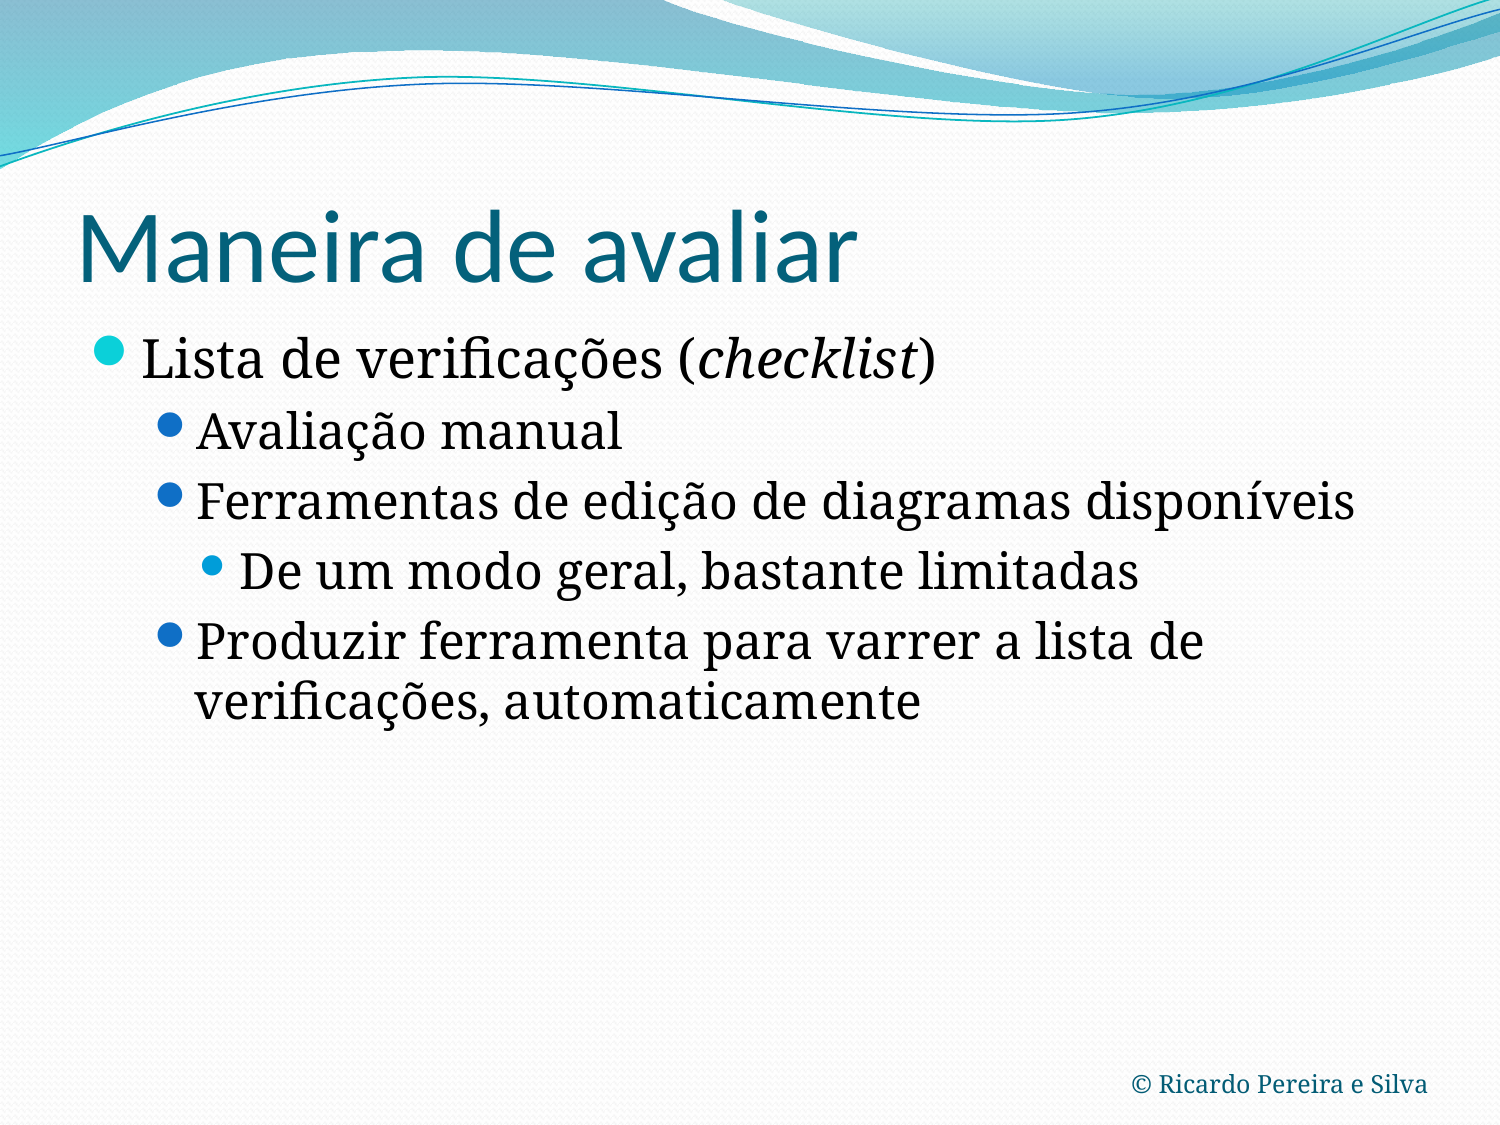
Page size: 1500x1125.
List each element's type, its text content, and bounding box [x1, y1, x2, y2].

list Lista de verificações (checklist) Avaliação manual Ferramentas de edição de diagramas disponíveis De um modo geral, bastante limitadas Produzir ferramenta para varrer a lista de verificações, automaticamente [75, 317, 1425, 1038]
footer © Ricardo Pereira e Silva [1101, 1042, 1429, 1103]
title Maneira de avaliar [75, 115, 1425, 303]
